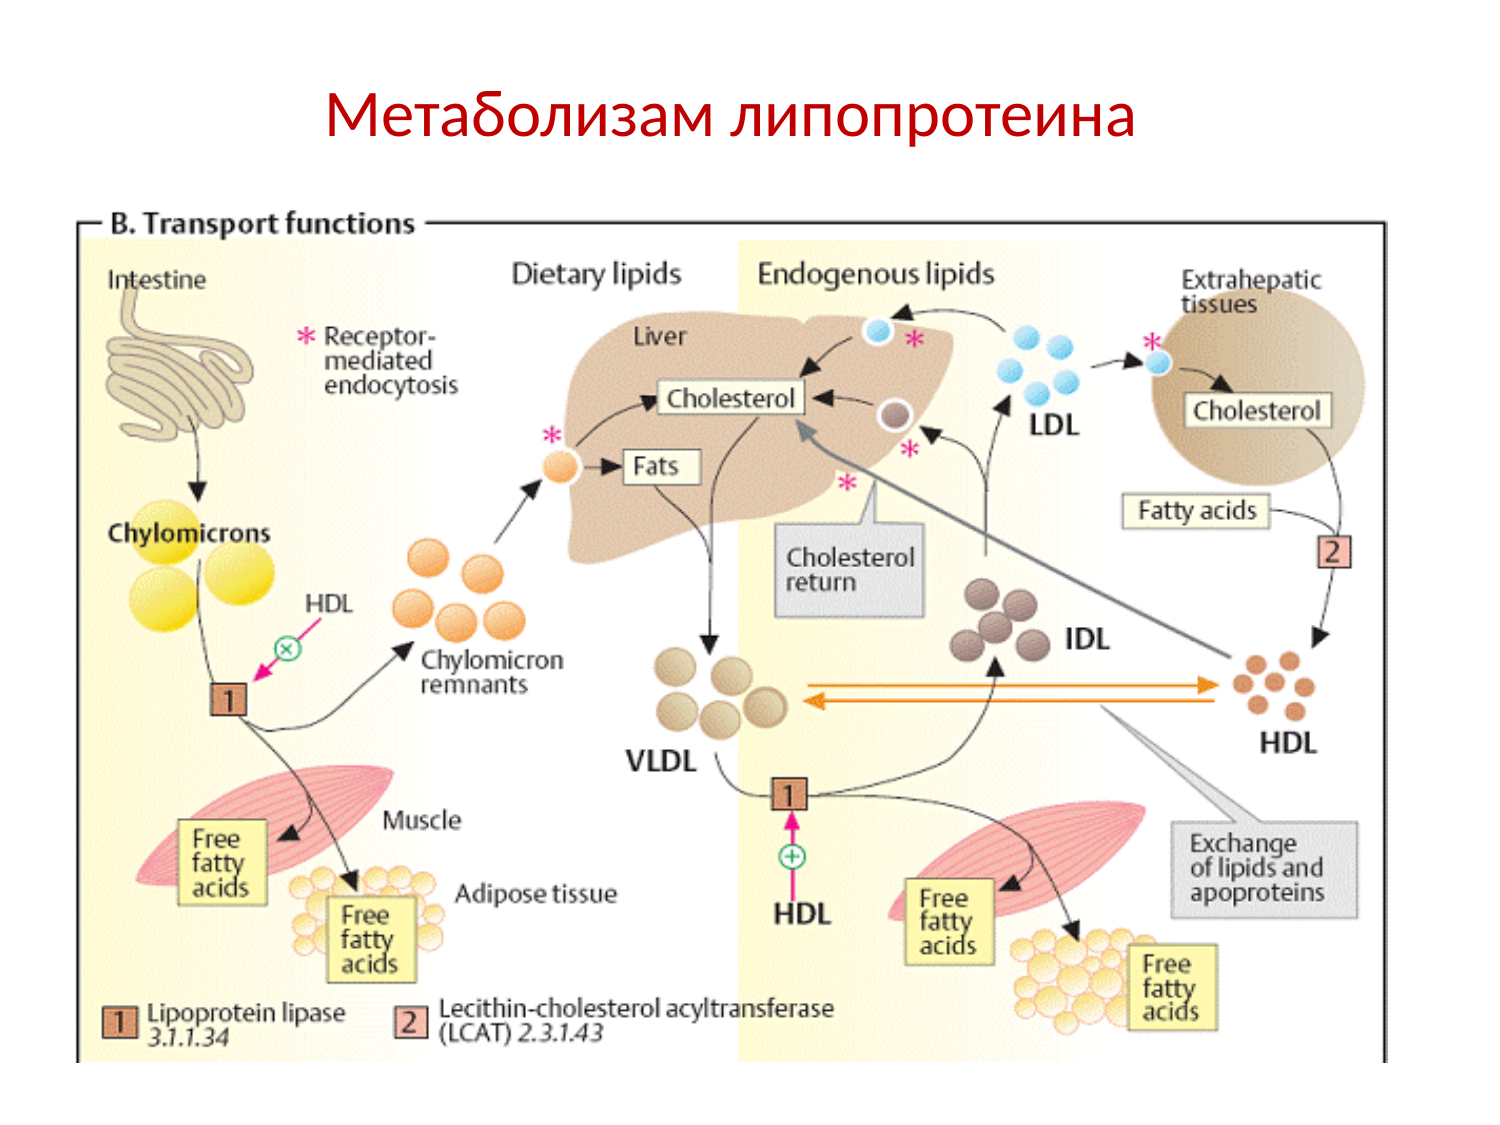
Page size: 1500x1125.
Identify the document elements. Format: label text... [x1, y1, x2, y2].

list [74, 204, 1388, 1063]
title Метаболизам липопротеина [75, 45, 1388, 175]
